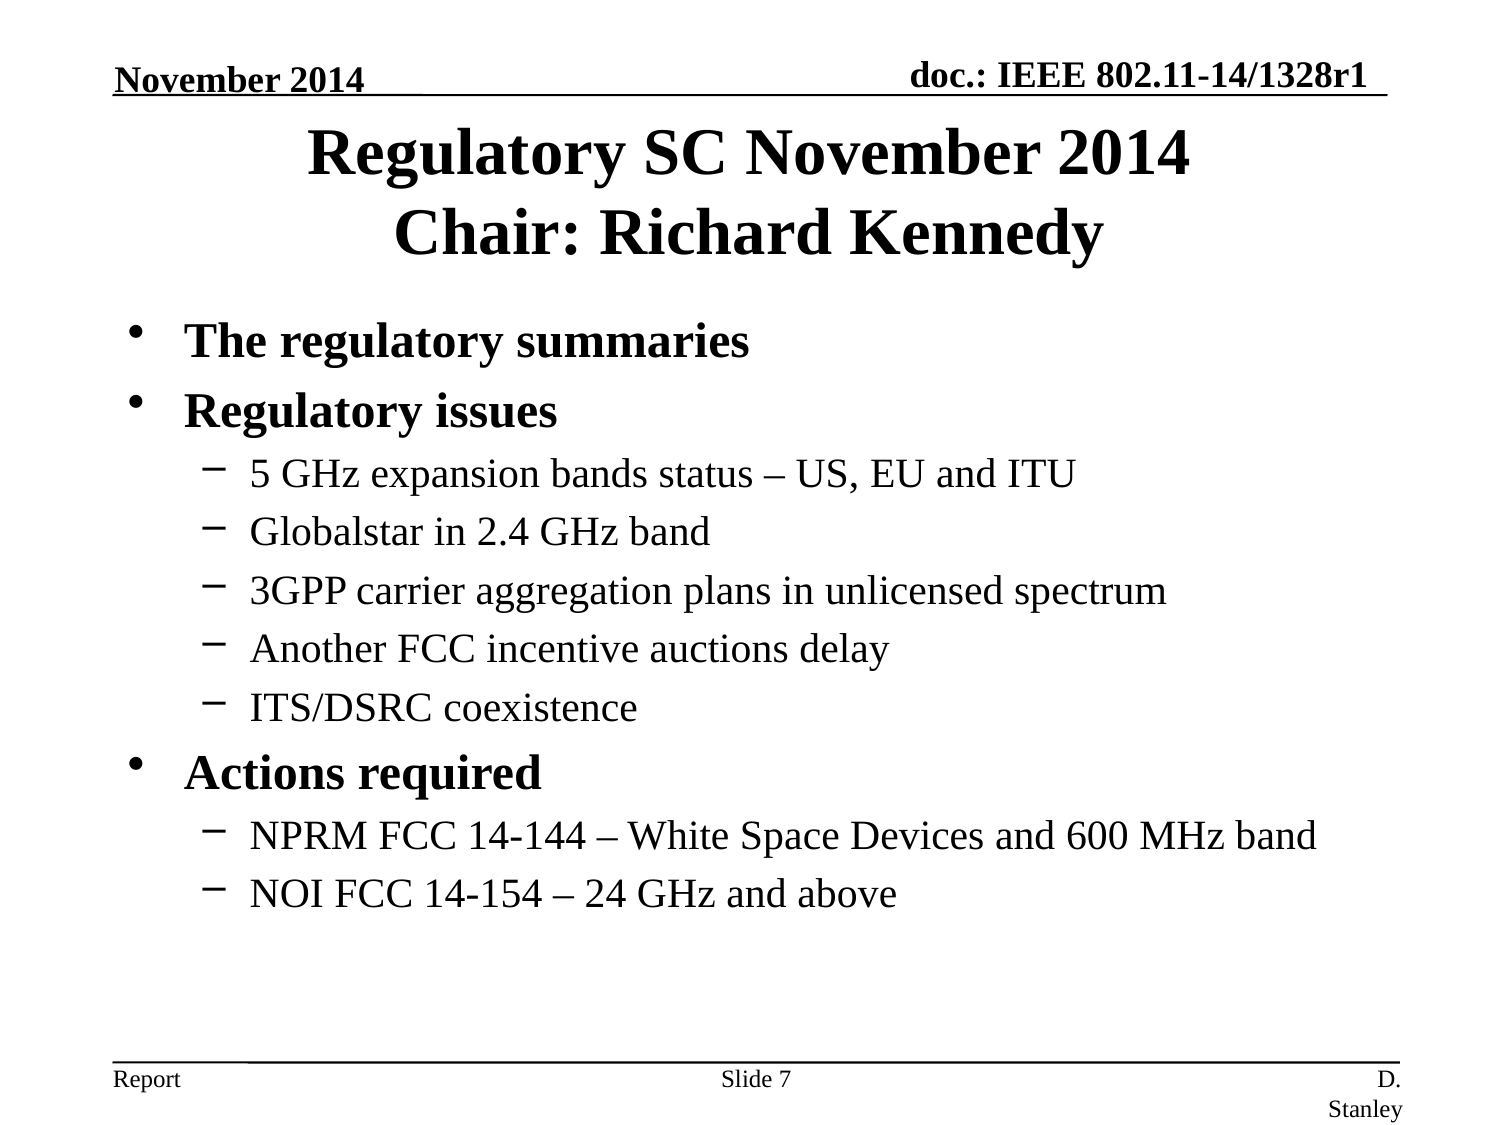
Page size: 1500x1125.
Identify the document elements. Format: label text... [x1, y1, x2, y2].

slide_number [114, 54, 370, 100]
list The regulatory summaries Regulatory issues 5 GHz expansion bands status – US, EU and ITU Globalstar in 2.4 GHz band 3GPP carrier aggregation plans in unlicensed spectrum Another FCC incentive auctions delay ITS/DSRC coexistence Actions required NPRM FCC 14-144 – White Space Devices and 600 MHz band NOI FCC 14-154 – 24 GHz and above [112, 299, 1388, 1038]
title Regulatory SC November 2014 Chair: Richard Kennedy [112, 99, 1388, 275]
footer D. Stanley, Aruba Networks [1325, 1062, 1402, 1093]
slide_number Slide 7 [712, 1062, 800, 1093]
